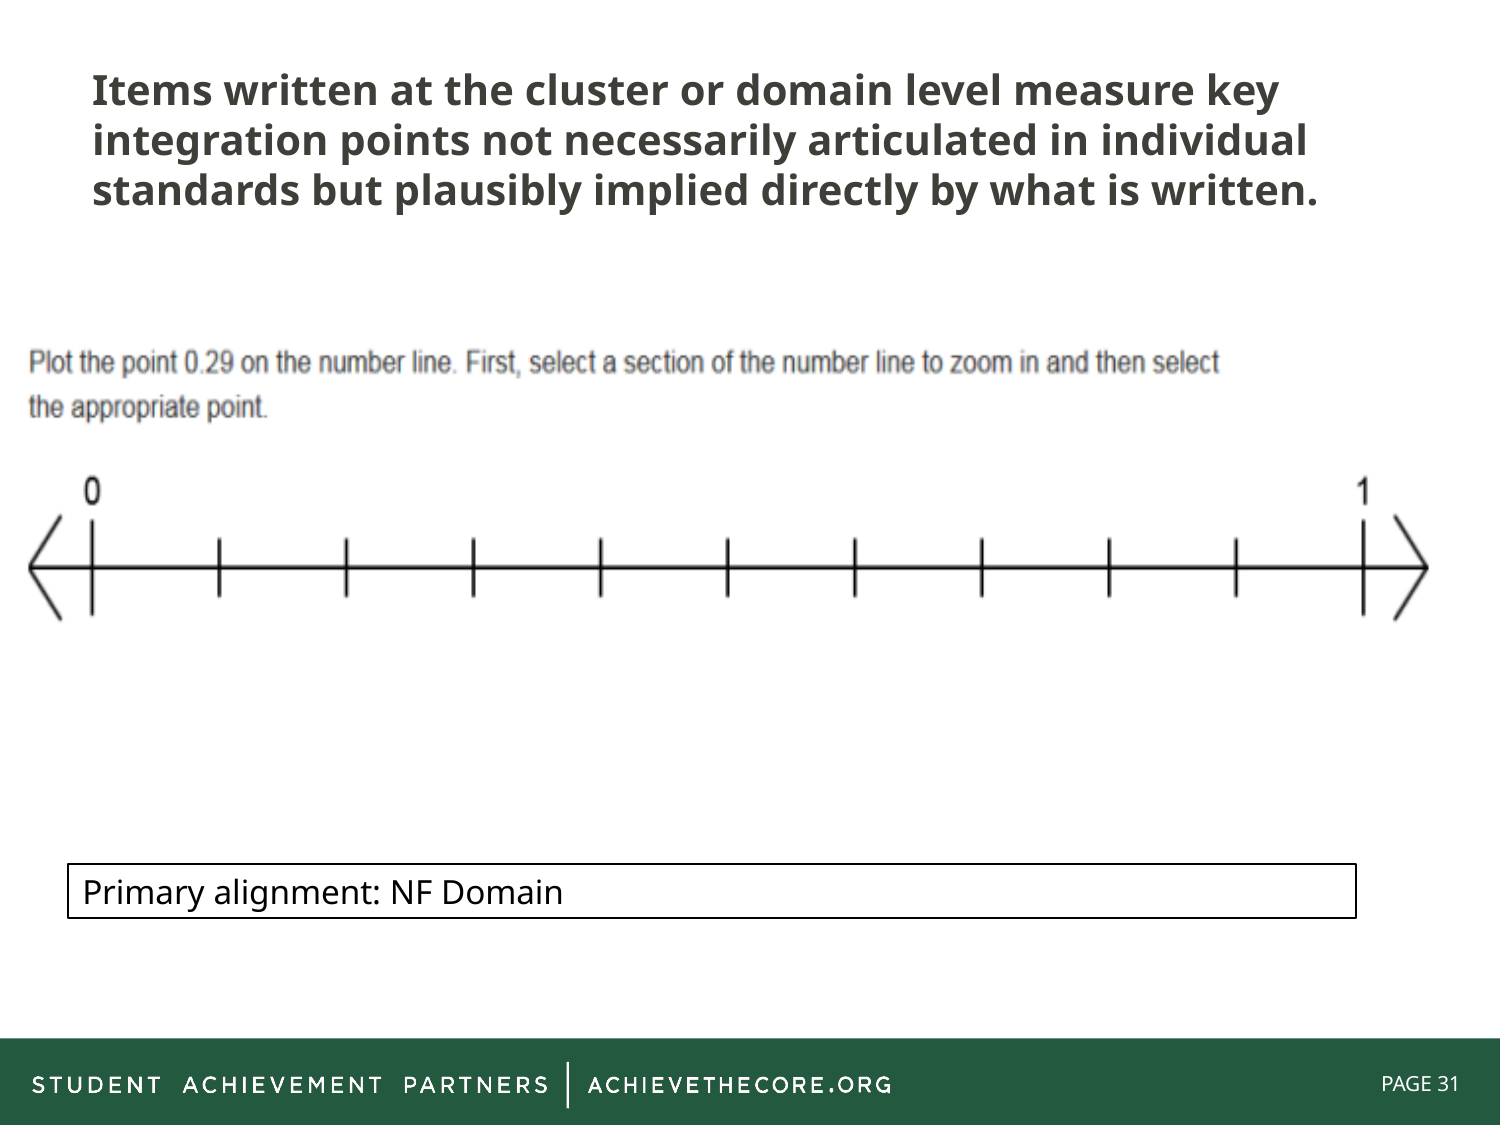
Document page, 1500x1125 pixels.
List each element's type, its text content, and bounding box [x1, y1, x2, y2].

title Items written at the cluster or domain level measure key integration points not necessarily articulated in individual standards but plausibly implied directly by what is written. [77, 45, 1500, 233]
text_box Primary alignment: NF Domain [67, 863, 1356, 919]
picture [12, 1055, 911, 1112]
picture [19, 332, 1500, 743]
